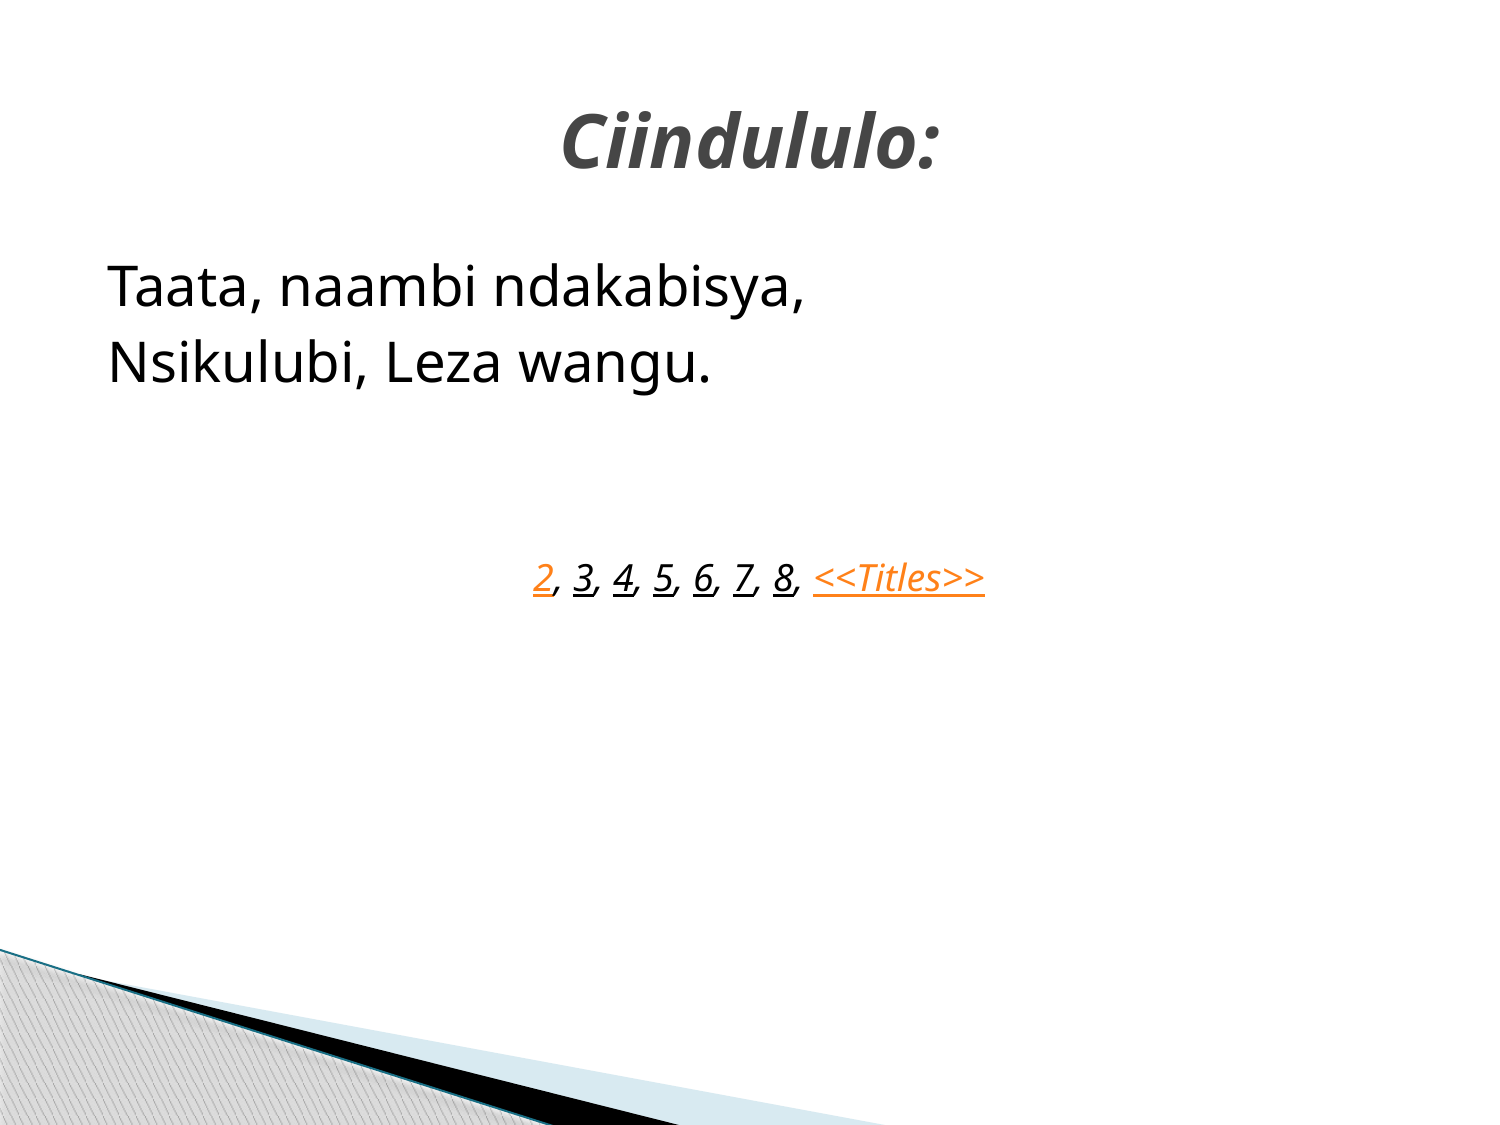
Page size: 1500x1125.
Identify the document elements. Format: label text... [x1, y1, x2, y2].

title Ciindululo: [75, 45, 1425, 233]
list Taata, naambi ndakabisya, Nsikulubi, Leza wangu. 2, 3, 4, 5, 6, 7, 8, <<Titles>> [75, 243, 1425, 986]
